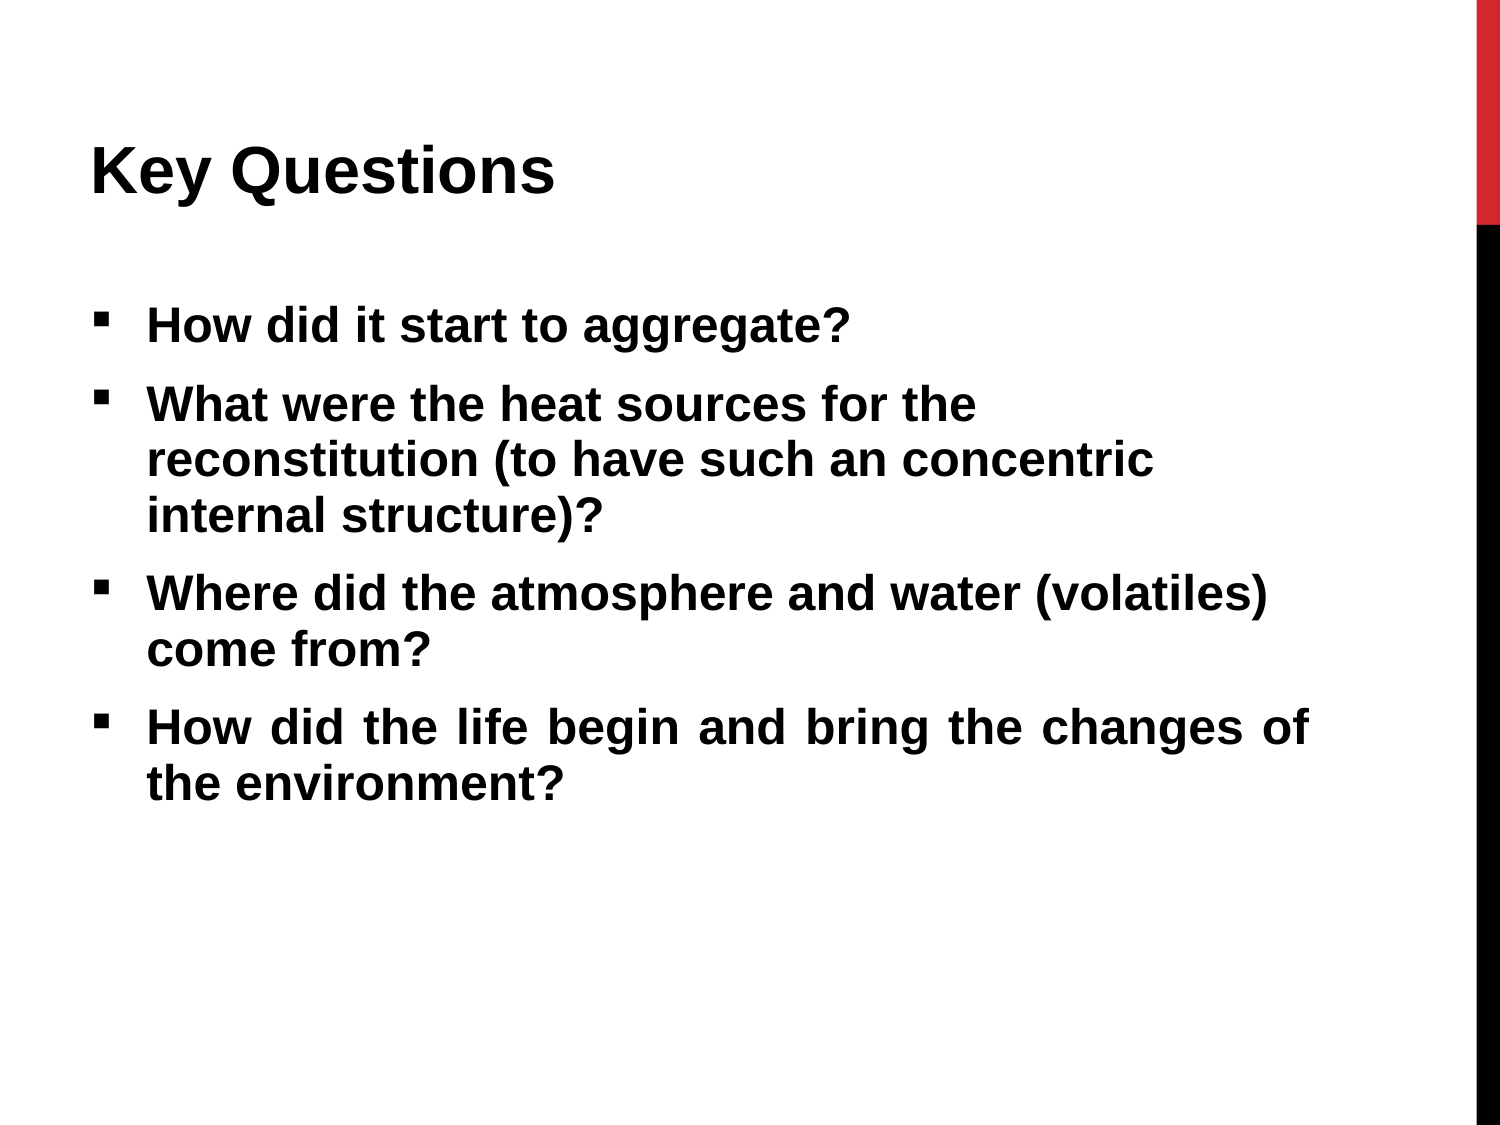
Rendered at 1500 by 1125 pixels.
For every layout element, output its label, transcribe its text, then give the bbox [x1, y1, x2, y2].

list Key Questions How did it start to aggregate? What were the heat sources for the reconstitution (to have such an concentric internal structure)? Where did the atmosphere and water (volatiles) come from? How did the life begin and bring the changes of the environment? [75, 125, 1325, 1005]
